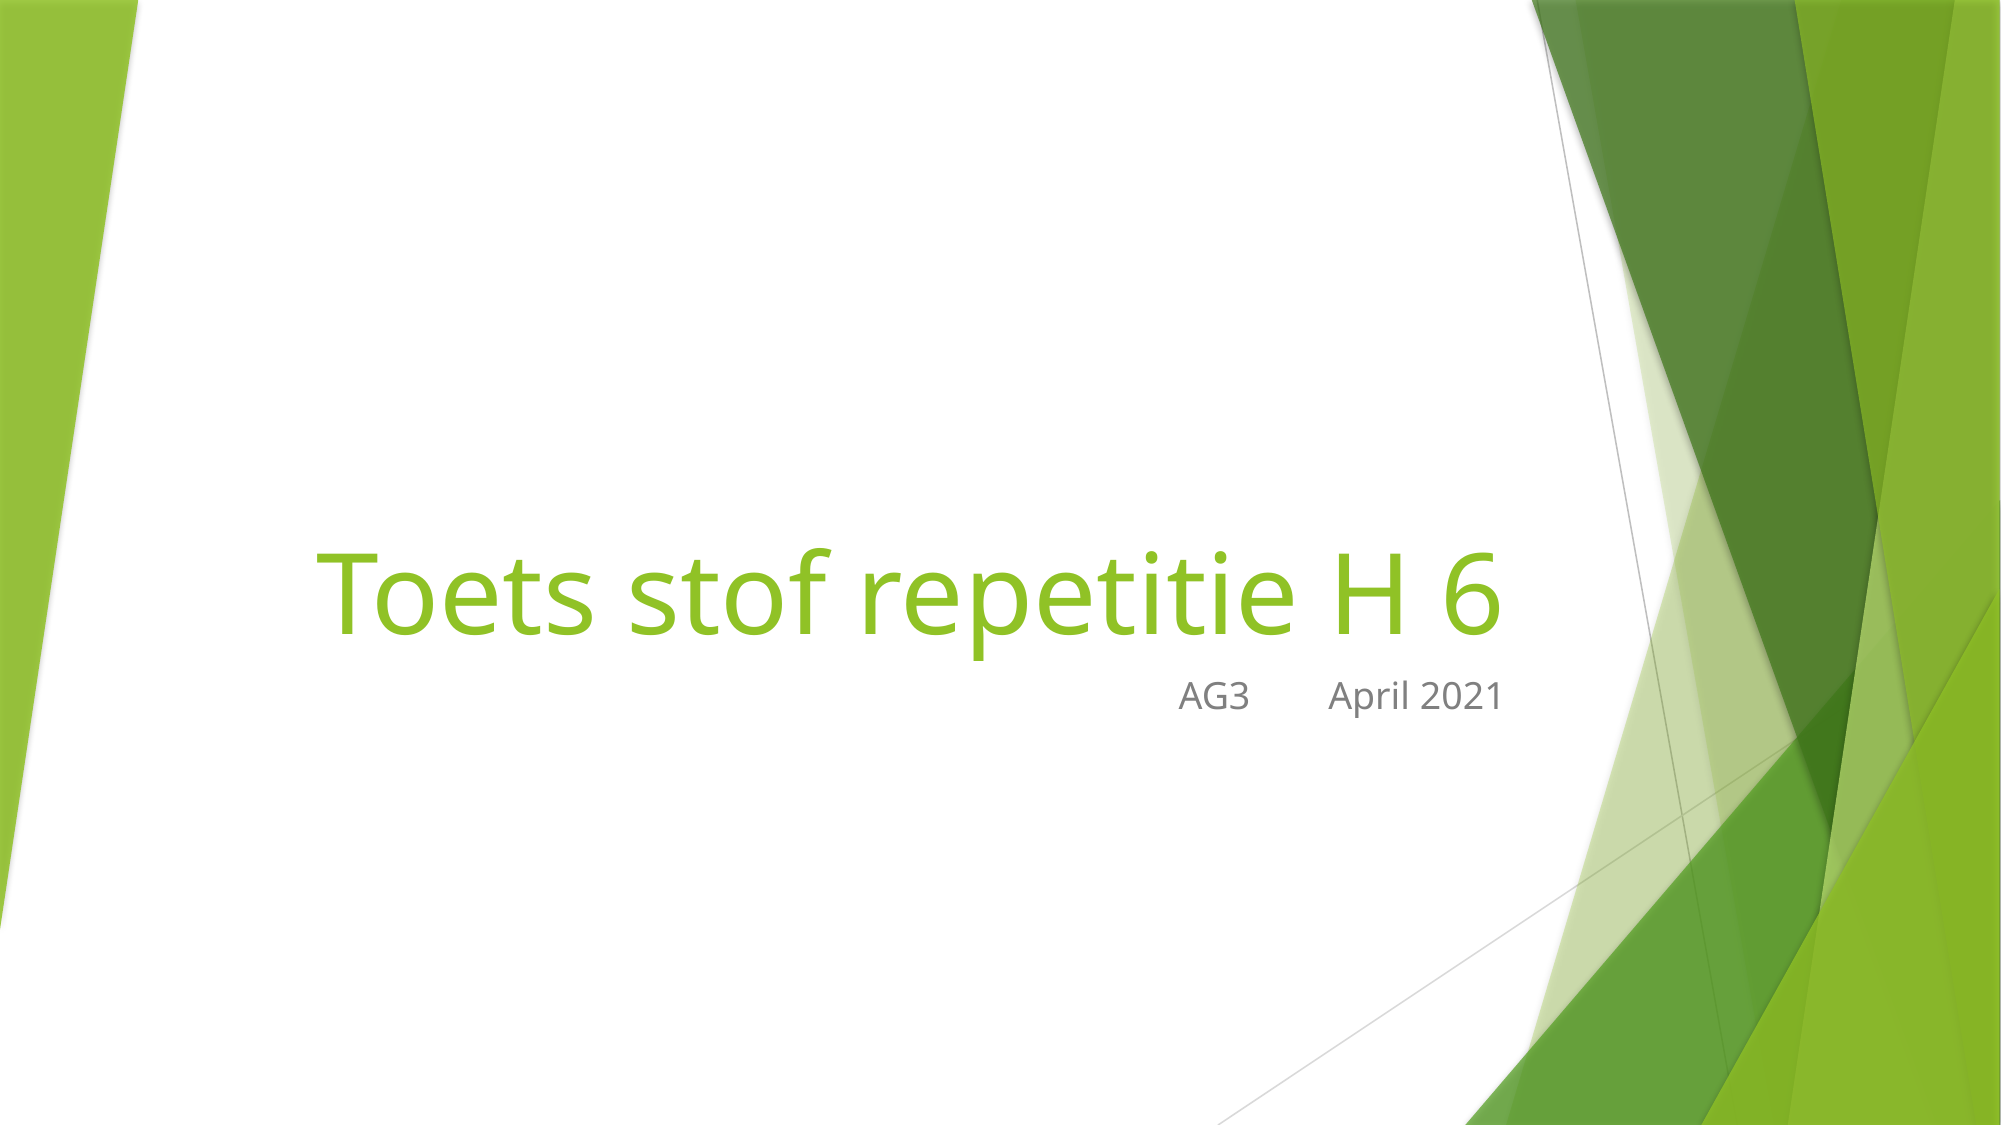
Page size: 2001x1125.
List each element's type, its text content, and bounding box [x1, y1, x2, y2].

subtitle AG3 April 2021 [247, 664, 1522, 845]
title Toets stof repetitie H 6 [247, 394, 1522, 664]
